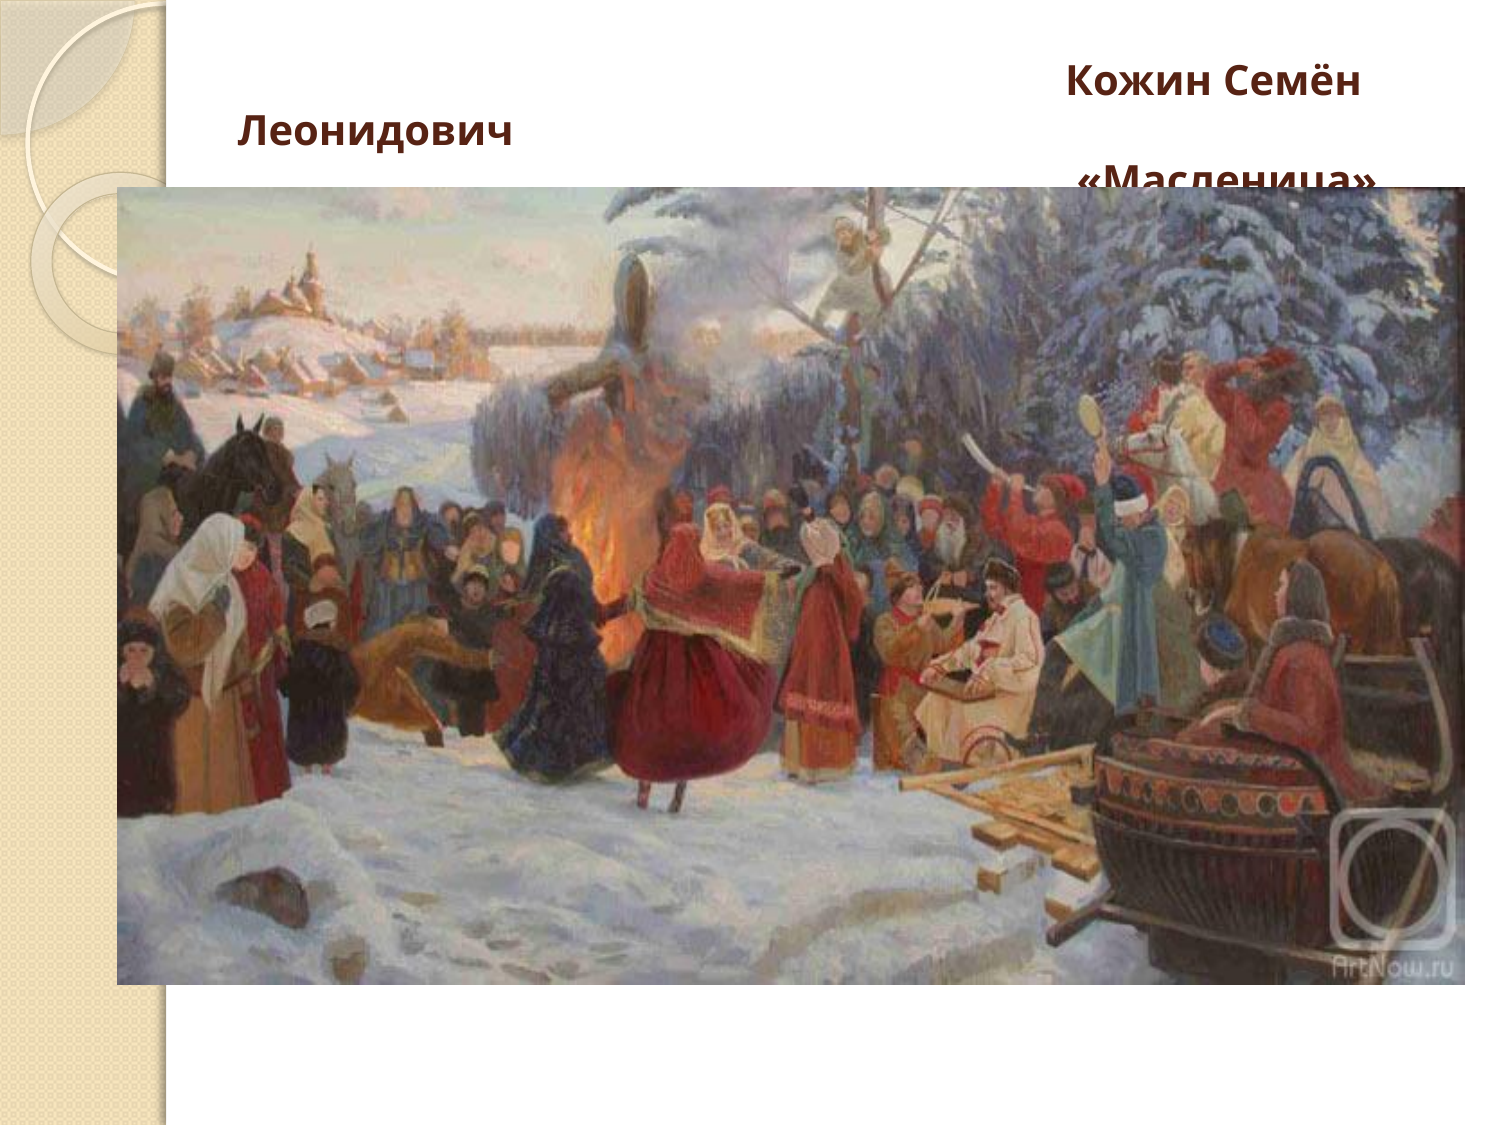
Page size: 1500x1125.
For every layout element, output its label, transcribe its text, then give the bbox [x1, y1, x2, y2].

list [116, 187, 1465, 985]
title Кожин Семён Леонидович «Масленица» [222, 35, 1453, 184]
